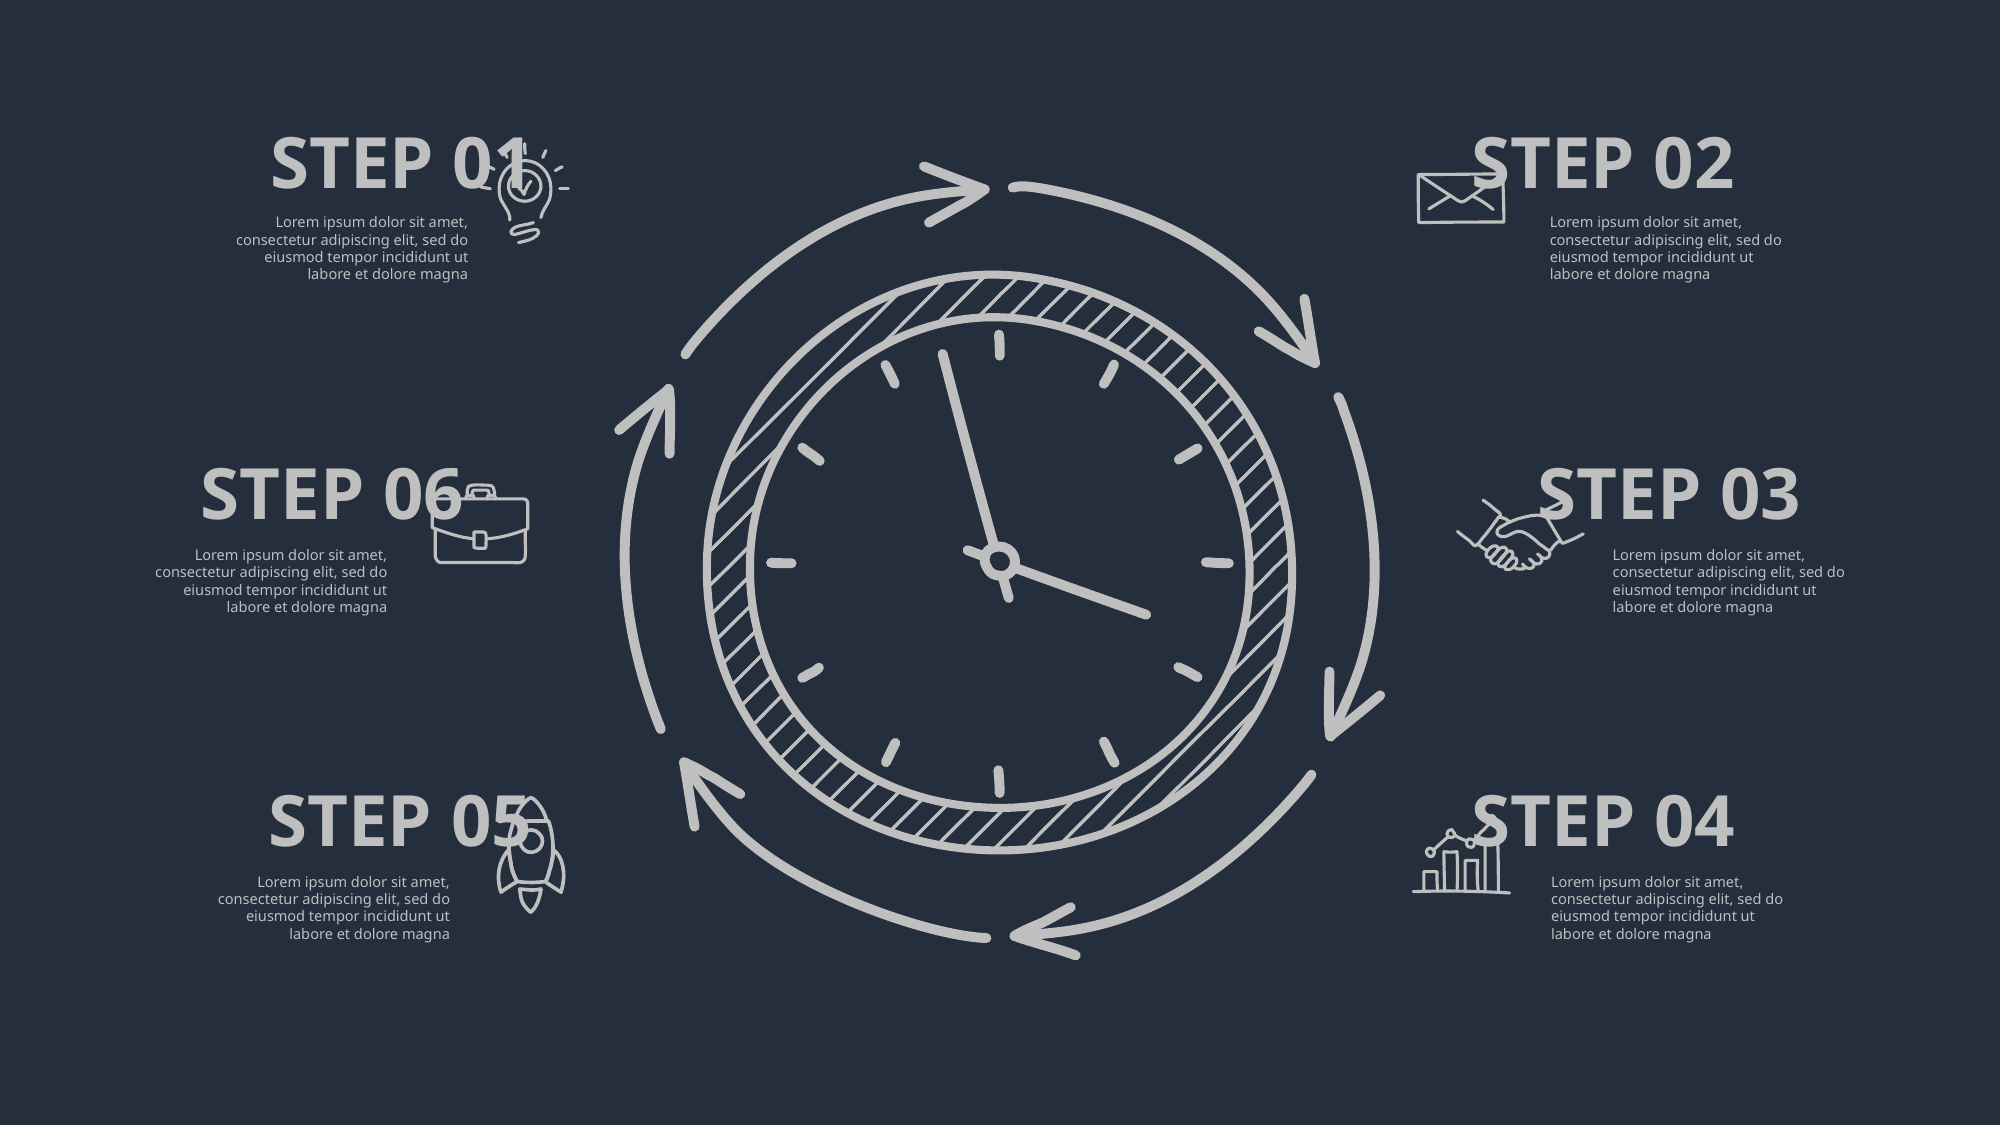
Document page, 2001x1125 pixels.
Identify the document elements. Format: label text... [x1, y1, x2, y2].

text_box [1014, 861, 1226, 956]
text_box [432, 484, 528, 563]
text_box STEP 06 [200, 448, 465, 534]
text_box [1418, 173, 1504, 223]
text_box Lorem ipsum dolor sit amet, consectetur adipiscing elit, sed do eiusmod tempor incididunt ut labore et dolore magna [1536, 865, 1624, 950]
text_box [699, 253, 1303, 861]
text_box [1426, 815, 1496, 857]
text_box STEP 05 [268, 775, 533, 861]
text_box [684, 762, 699, 827]
text_box Lorem ipsum dolor sit amet, consectetur adipiscing elit, sed do eiusmod tempor incididunt ut labore et dolore magna [1597, 538, 1862, 624]
text_box [619, 388, 671, 730]
text_box [510, 222, 539, 243]
text_box [499, 160, 551, 221]
text_box Lorem ipsum dolor sit amet, consectetur adipiscing elit, sed do eiusmod tempor incididunt ut labore et dolore magna [219, 205, 483, 291]
text_box Lorem ipsum dolor sit amet, consectetur adipiscing elit, sed do eiusmod tempor incididunt ut labore et dolore magna [201, 865, 465, 950]
text_box [685, 336, 699, 355]
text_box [1624, 749, 2000, 1125]
text_box STEP 04 [1471, 775, 1624, 861]
text_box [498, 797, 564, 893]
text_box [789, 166, 985, 253]
text_box STEP 02 [1471, 118, 1735, 204]
text_box [1413, 839, 1510, 893]
text_box [774, 861, 987, 939]
text_box Lorem ipsum dolor sit amet, consectetur adipiscing elit, sed do eiusmod tempor incididunt ut labore et dolore magna [1535, 205, 1799, 291]
text_box [1457, 500, 1584, 570]
text_box [519, 889, 542, 913]
text_box [1328, 397, 1381, 737]
text_box STEP 01 [270, 118, 534, 204]
text_box STEP 03 [1537, 448, 1802, 534]
text_box [1303, 298, 1316, 364]
text_box Lorem ipsum dolor sit amet, consectetur adipiscing elit, sed do eiusmod tempor incididunt ut labore et dolore magna [138, 538, 403, 624]
text_box [1303, 774, 1312, 786]
text_box [1012, 186, 1213, 253]
